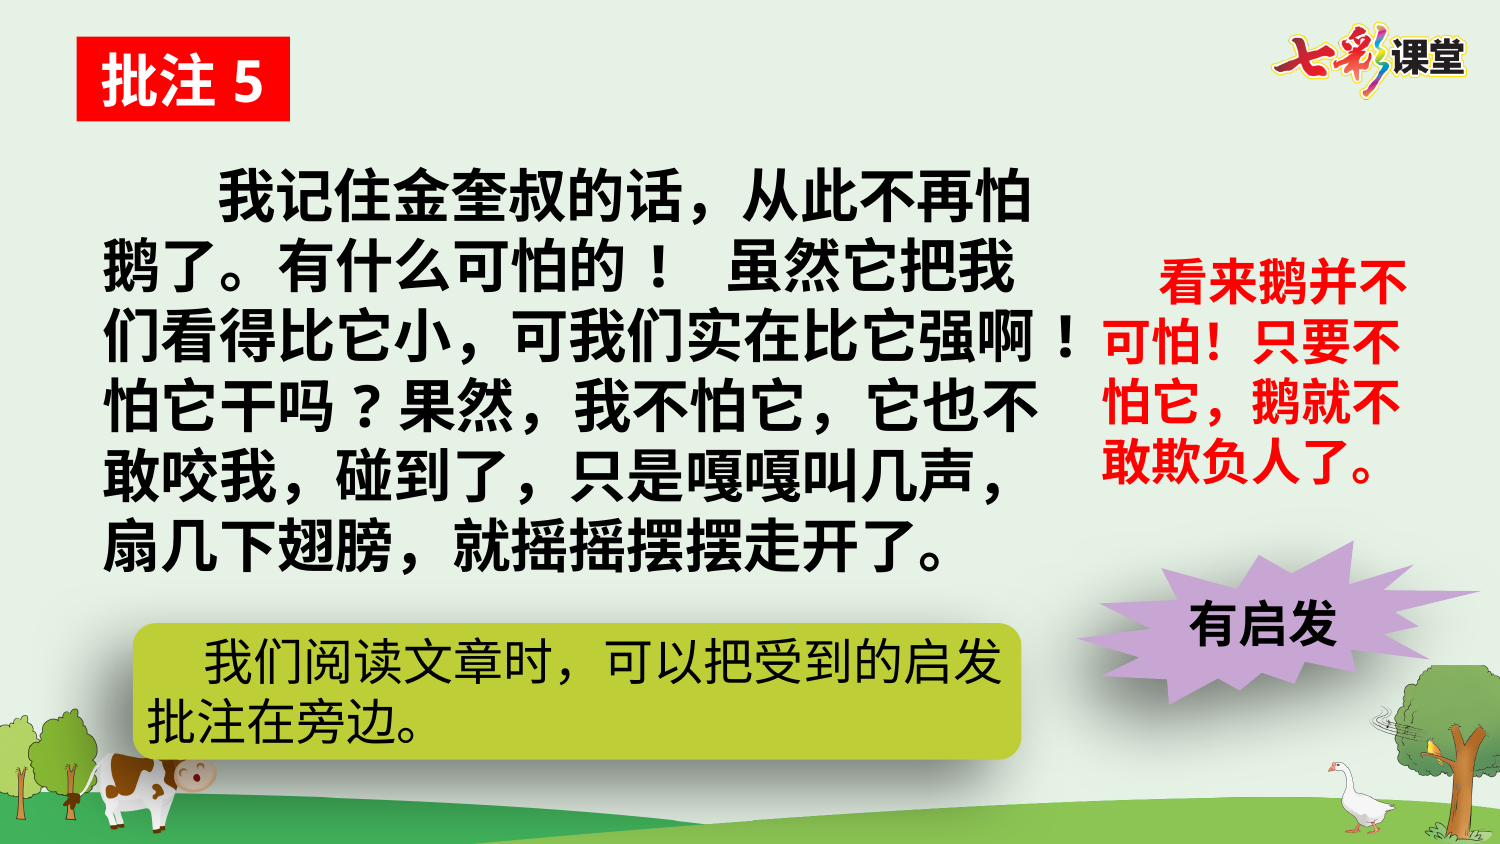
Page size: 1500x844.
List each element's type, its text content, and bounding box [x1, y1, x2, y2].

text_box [131, 622, 1024, 760]
text_box 看来鹅并不可怕！只要不怕它，鹅就不敢欺负人了。 [1086, 243, 1429, 498]
text_box 我记住金奎叔的话，从此不再怕鹅了。有什么可怕的! 虽然它把我们看得比它小，可我们实在比它强啊!怕它干吗?果然，我不怕它，它也不敢咬我，碰到了，只是嘎嘎叫几声，扇几下翅膀，就摇摇摆摆走开了。 [87, 152, 1056, 587]
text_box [1076, 540, 1482, 706]
text_box 批注5 [76, 36, 290, 122]
picture [0, 0, 1500, 844]
